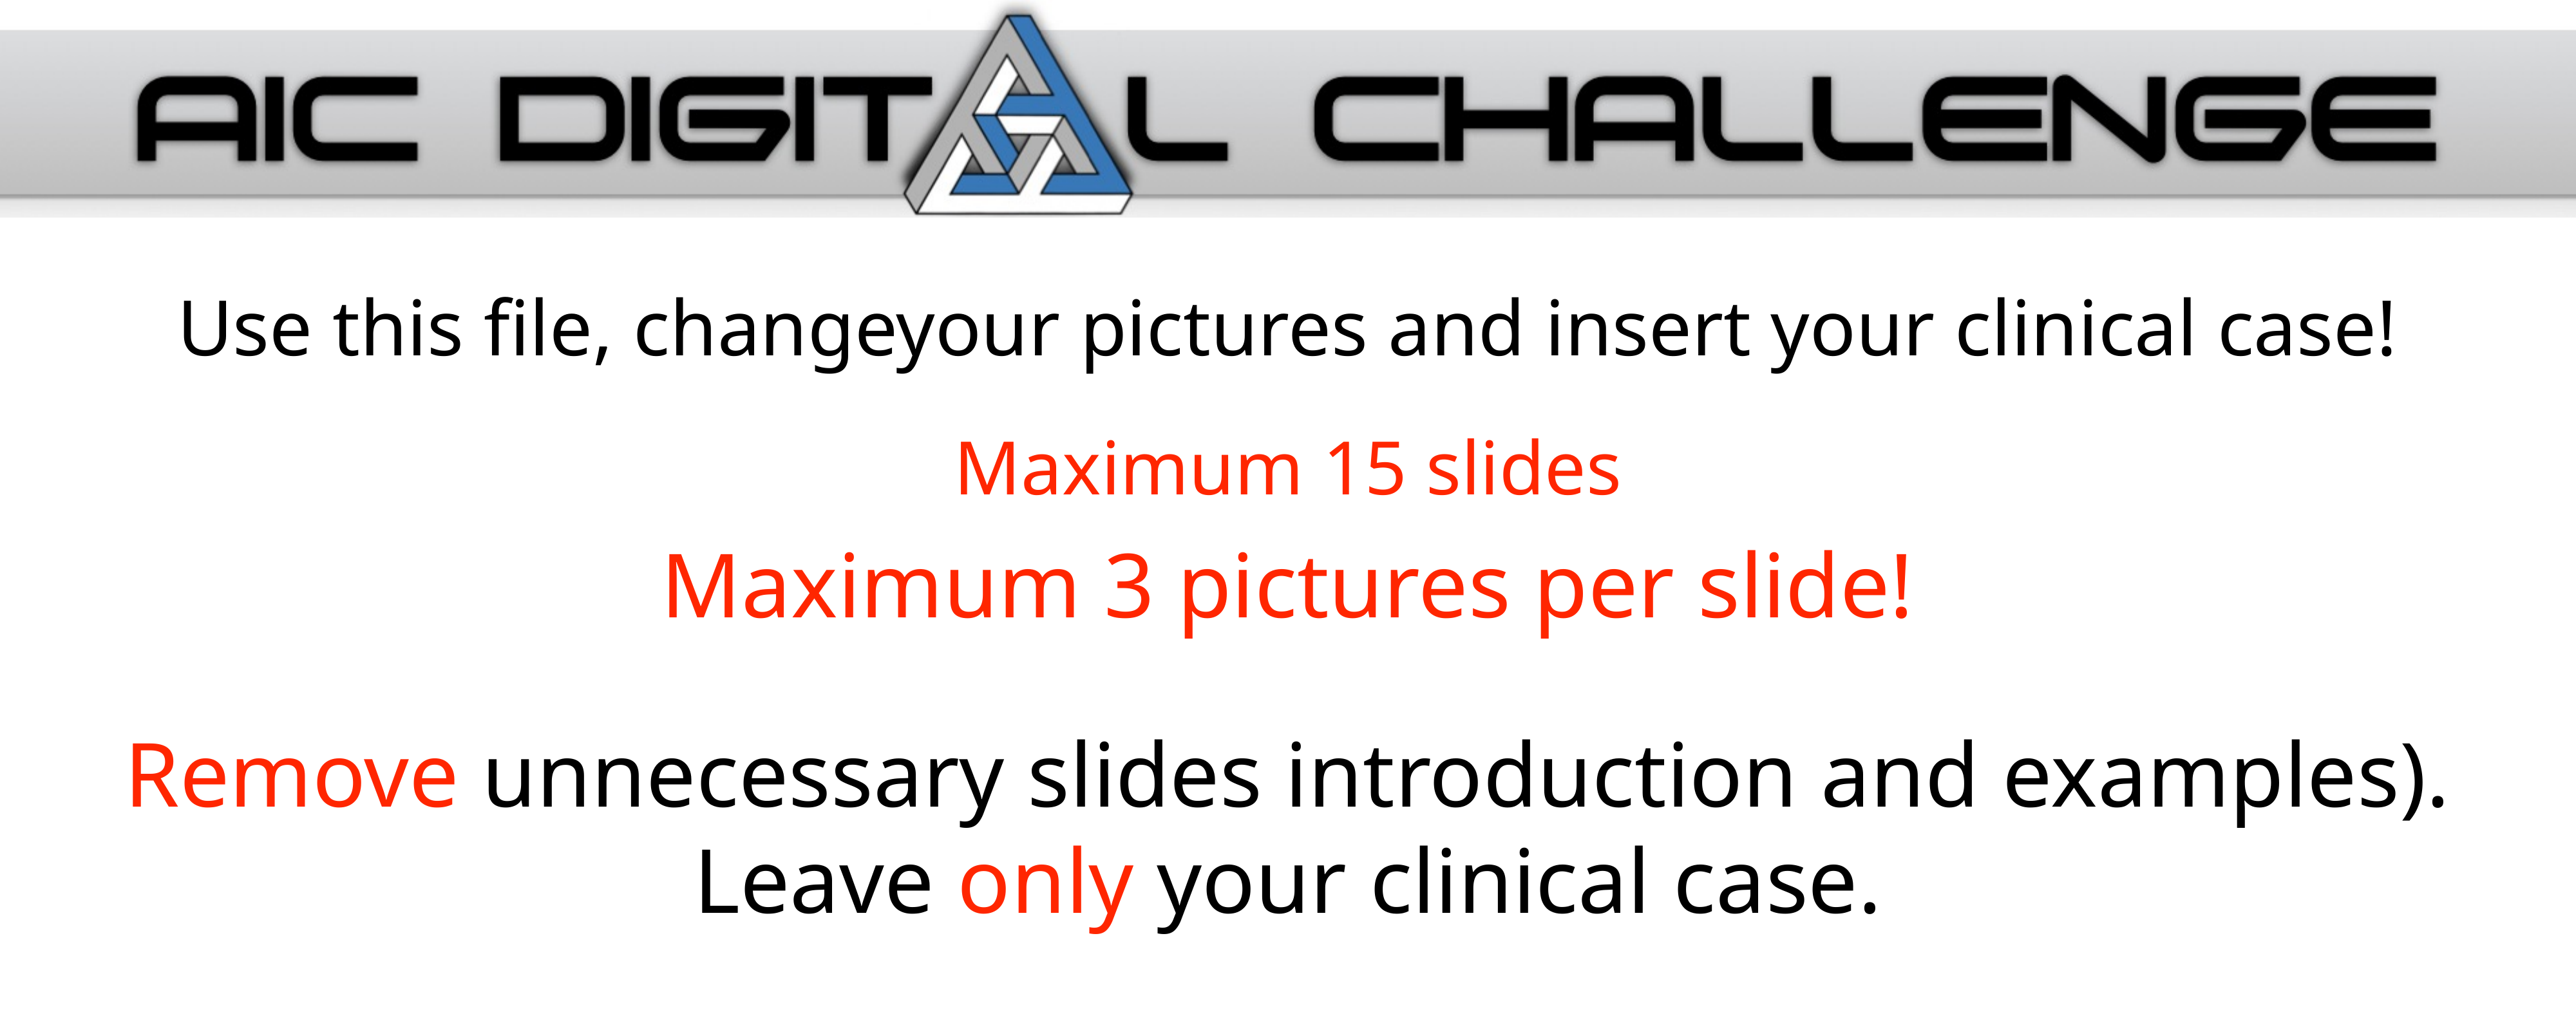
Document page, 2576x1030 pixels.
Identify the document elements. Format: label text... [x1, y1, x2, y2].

text_box Maximum 3 pictures per slide! [656, 523, 1920, 641]
text_box Maximum 15 slides [949, 415, 1627, 515]
text_box Use this file, changeyour pictures and insert your clinical case! [171, 274, 2404, 377]
text_box Remove unnecessary slides introduction and examples). Leave only your clinical case. [119, 713, 2457, 937]
picture [0, 0, 2576, 218]
